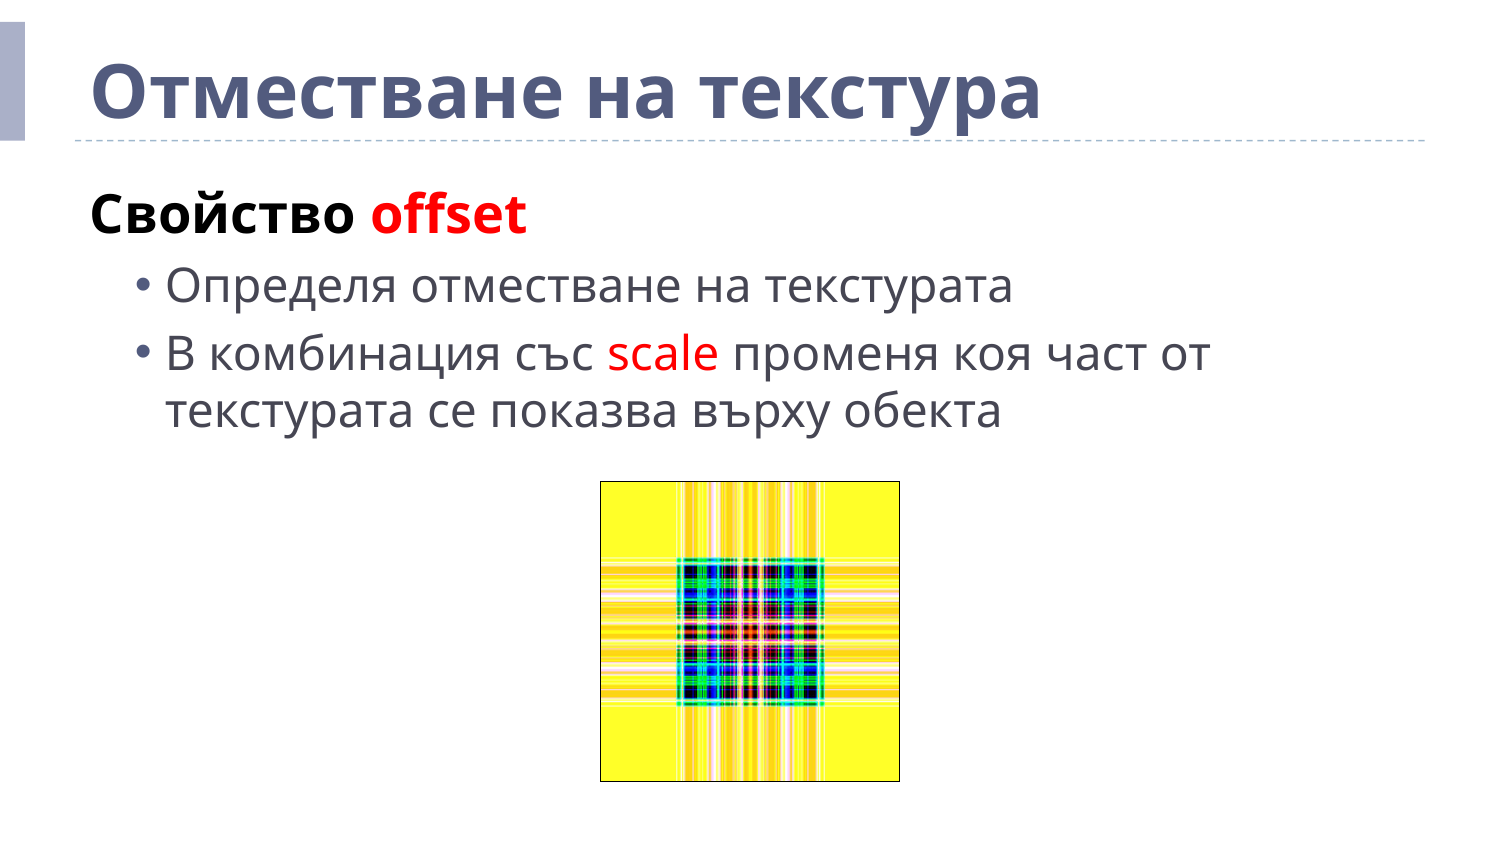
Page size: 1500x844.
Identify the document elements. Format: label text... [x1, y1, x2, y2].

picture [599, 481, 901, 783]
list Свойство offset Определя отместване на текстурата В комбинация със scale променя коя част от текстурата се показва върху обекта [75, 171, 1475, 835]
title Отместване на текстура [75, 18, 1475, 141]
